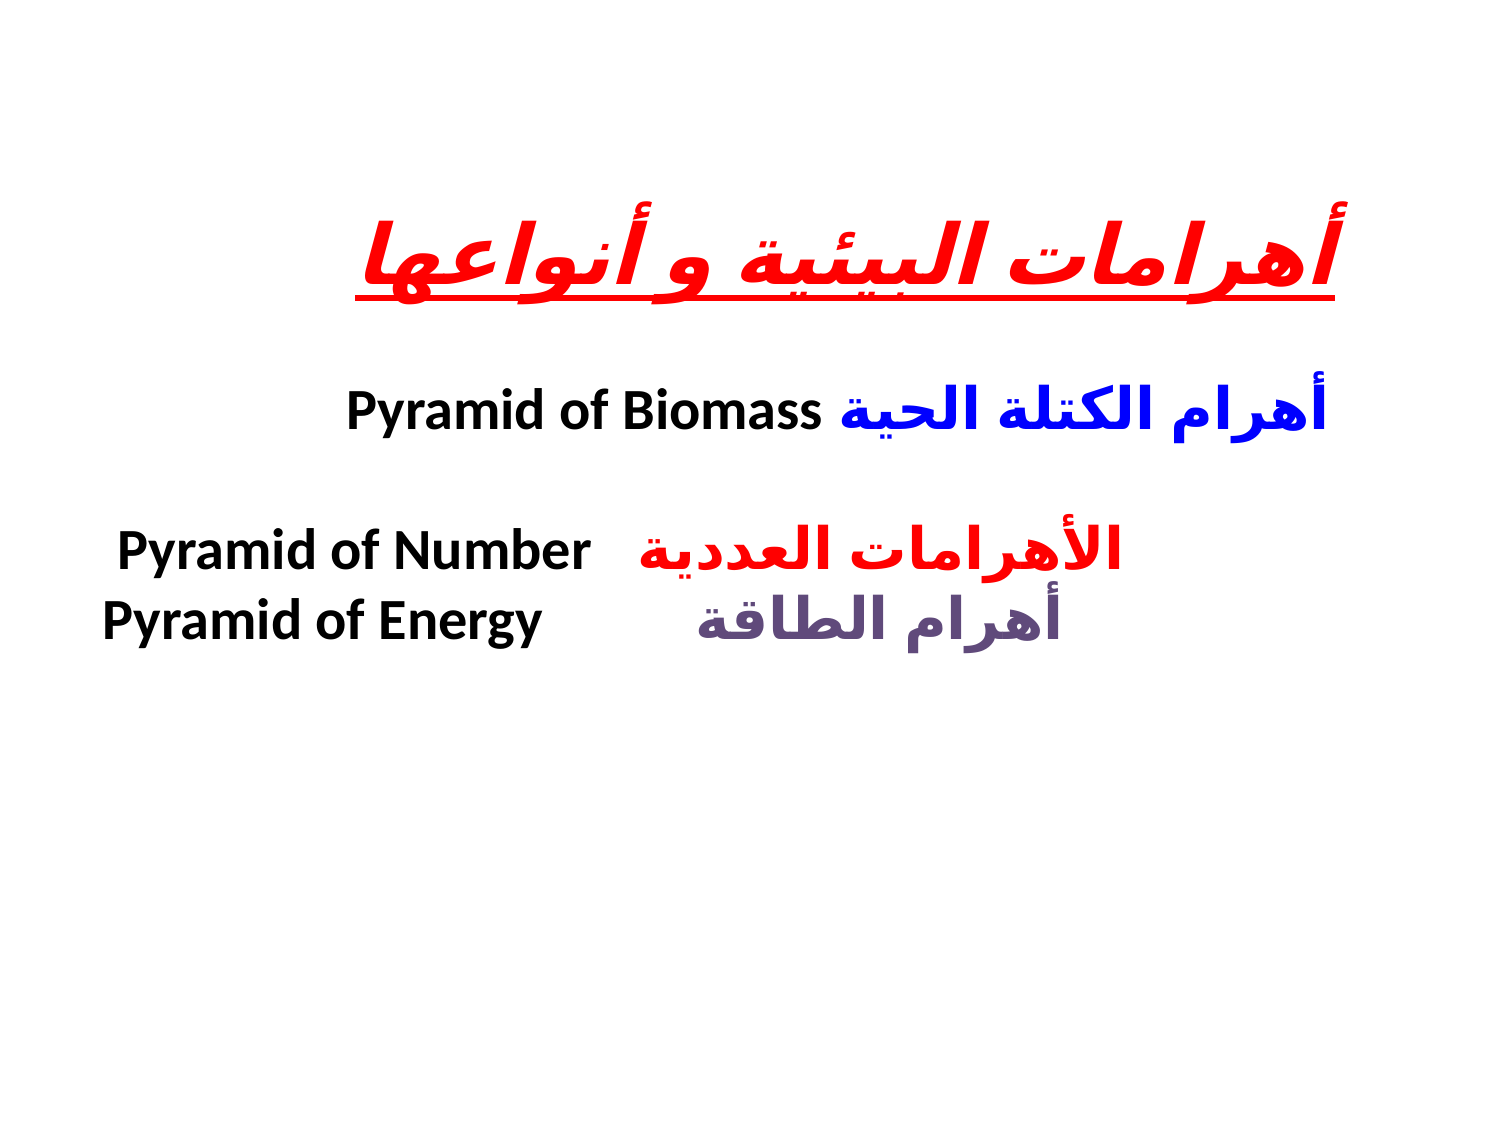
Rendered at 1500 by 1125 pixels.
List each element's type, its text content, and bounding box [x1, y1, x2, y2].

text_box أهرامات البيئية و أنواعها أهرام الكتلة الحية Pyramid of Biomass الأهرامات العددية Pyramid of Number أهرام الطاقة Pyramid of Energy [87, 193, 1350, 659]
